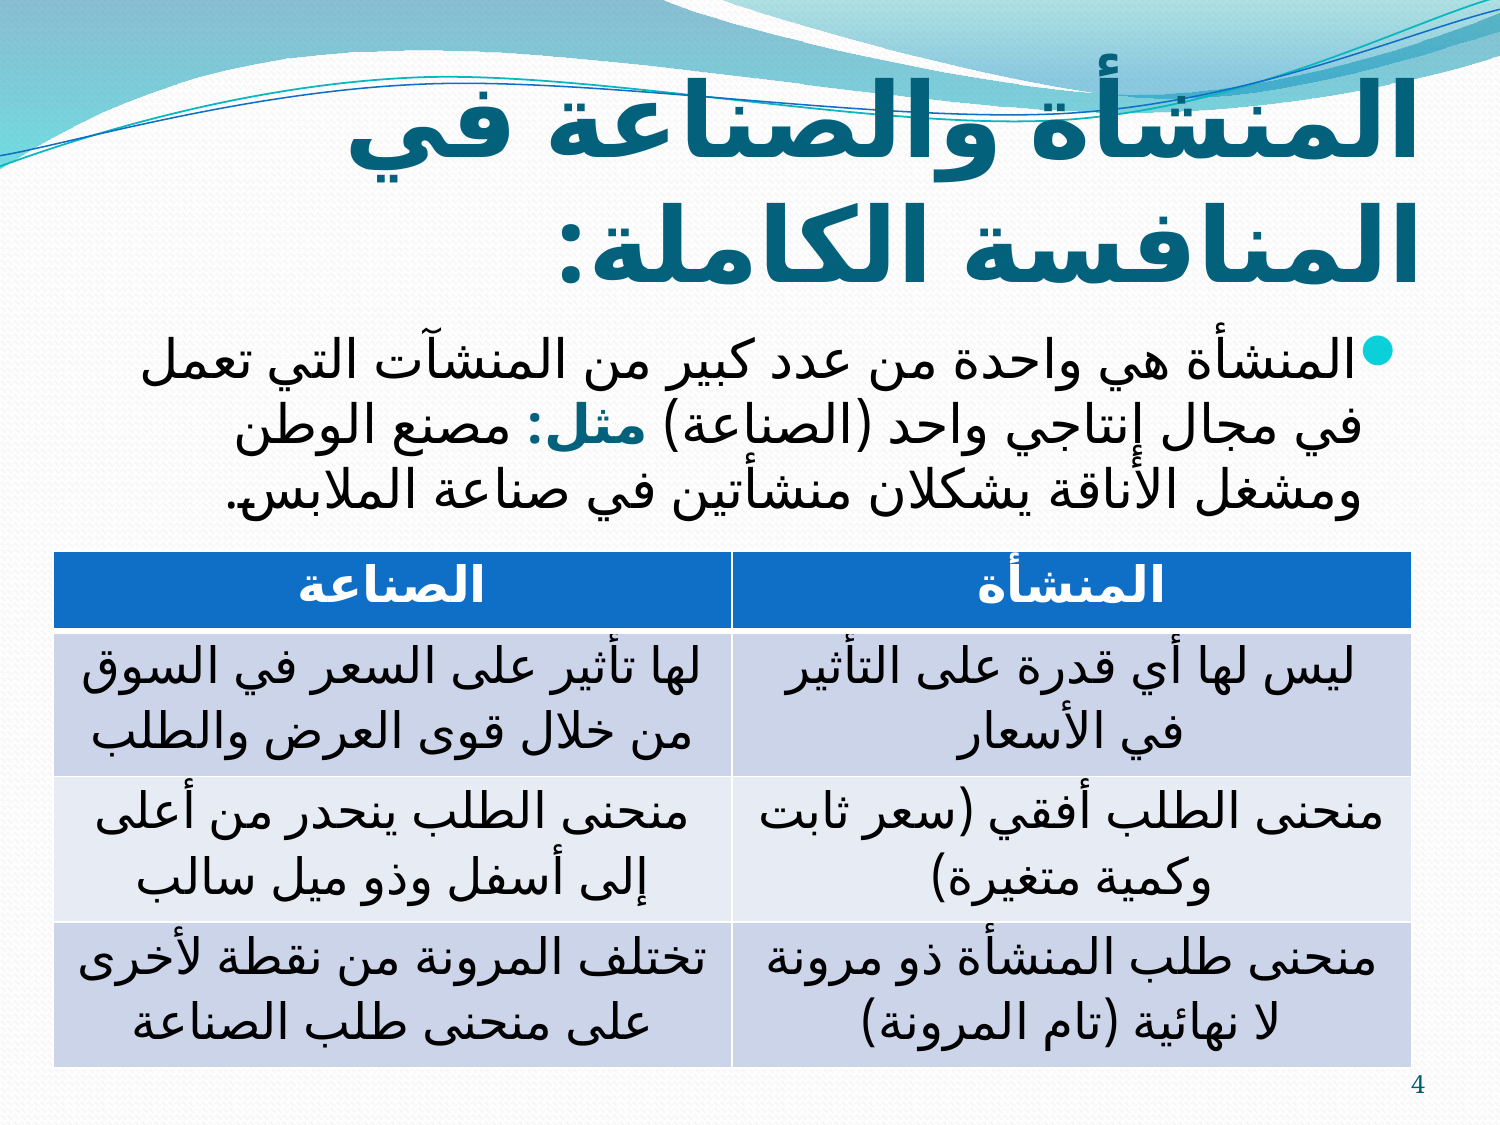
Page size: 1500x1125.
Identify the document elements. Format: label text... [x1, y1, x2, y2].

table_header المنشأة [733, 552, 1411, 628]
table_cell منحنى الطلب أفقي (سعر ثابت وكمية متغيرة) [733, 777, 1411, 921]
title المنشأة والصناعة في المنافسة الكاملة: [75, 115, 1425, 303]
table_cell منحنى الطلب ينحدر من أعلى إلى أسفل وذو ميل سالب [54, 777, 731, 921]
list المنشأة هي واحدة من عدد كبير من المنشآت التي تعمل في مجال إنتاجي واحد (الصناعة) مثل: مصنع الوطن ومشغل الأناقة يشكلان منشأتين في صناعة الملابس. [75, 317, 1425, 1038]
table_cell منحنى طلب المنشأة ذو مرونة لا نهائية (تام المرونة) [733, 923, 1411, 1067]
slide_number 4 [1299, 1042, 1425, 1103]
table_cell ليس لها أي قدرة على التأثير في الأسعار [733, 634, 1411, 776]
table_cell تختلف المرونة من نقطة لأخرى على منحنى طلب الصناعة [54, 923, 731, 1067]
table_cell لها تأثير على السعر في السوق من خلال قوى العرض والطلب [54, 634, 731, 776]
table_header الصناعة [54, 552, 731, 628]
